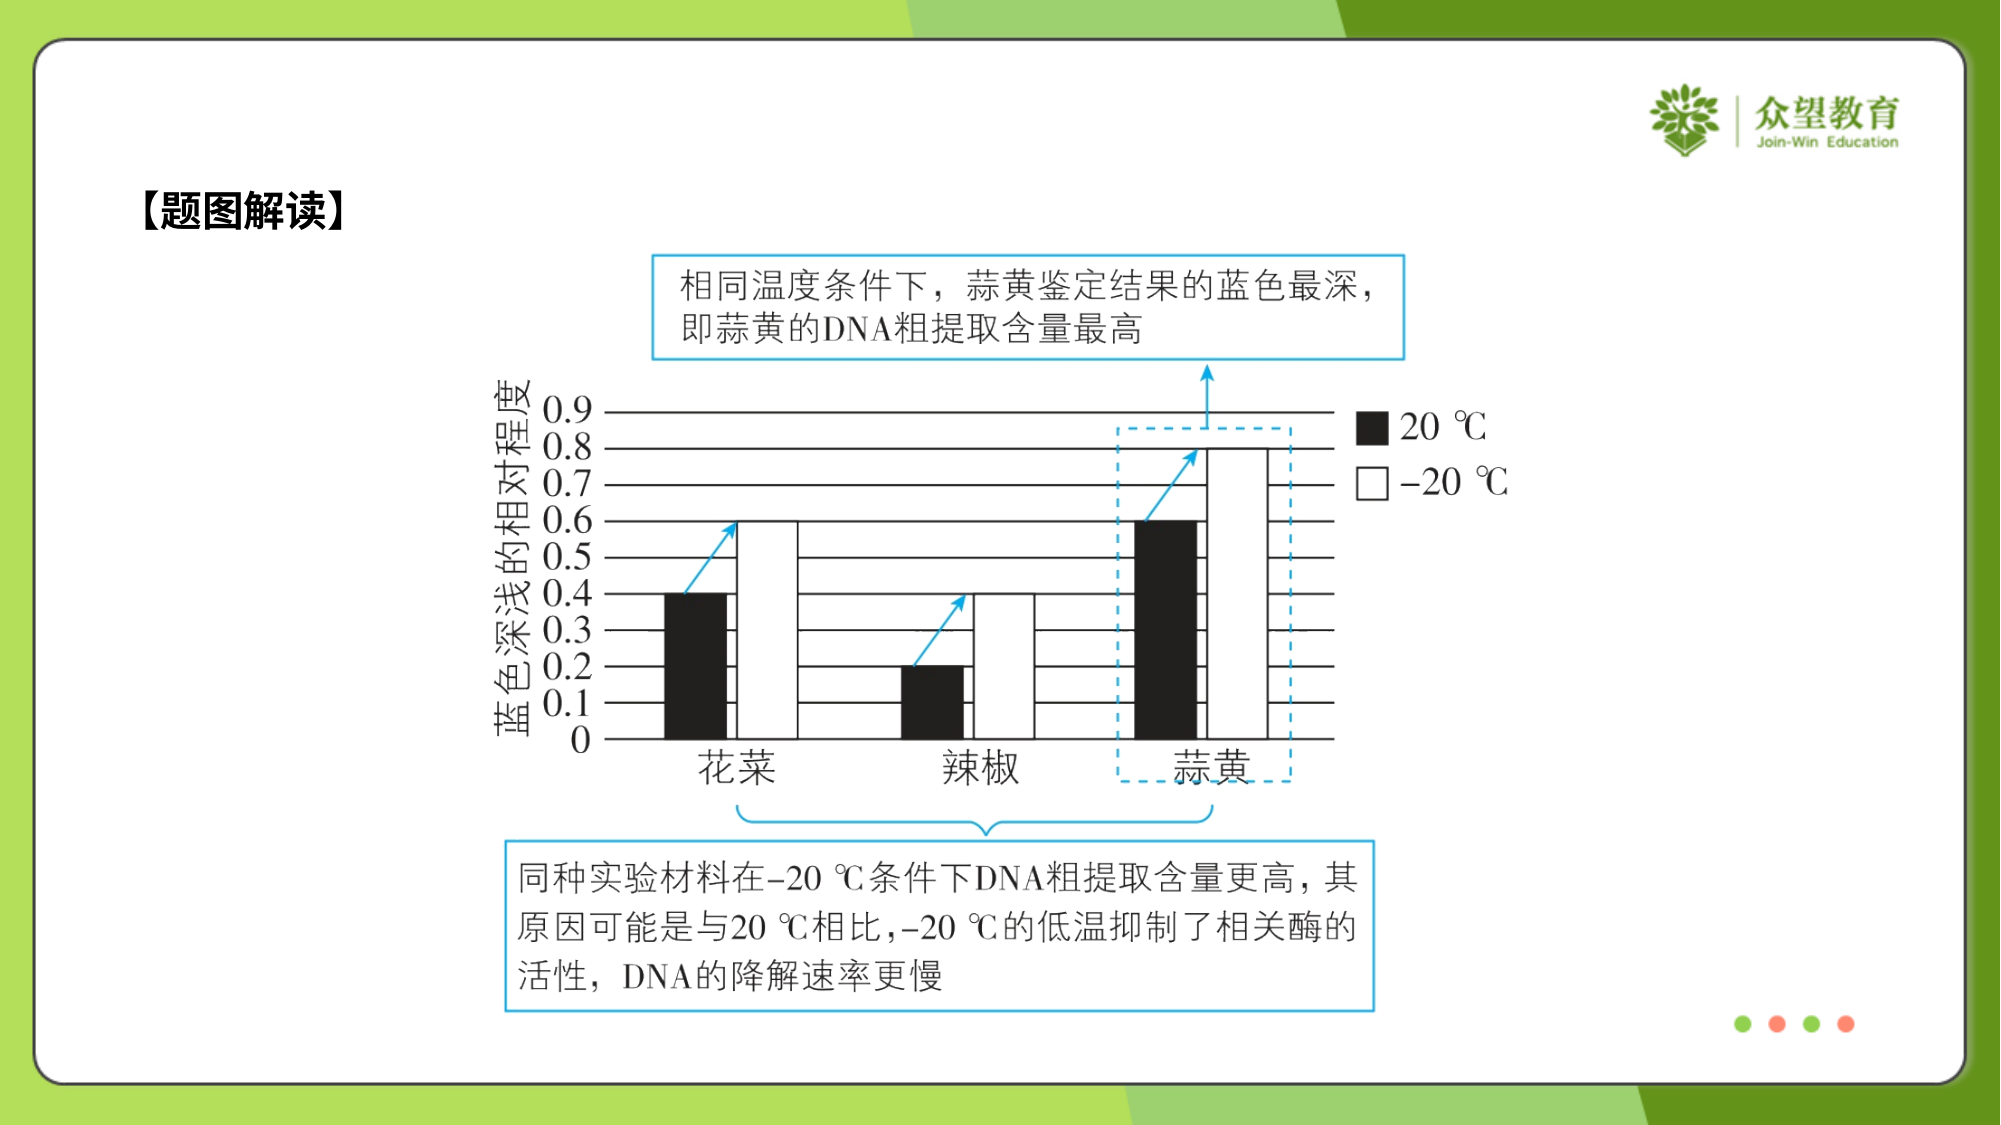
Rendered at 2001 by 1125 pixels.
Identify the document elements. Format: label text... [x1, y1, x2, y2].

text_box 【题图解读】 [118, 159, 1883, 227]
picture [0, 0, 2000, 1125]
